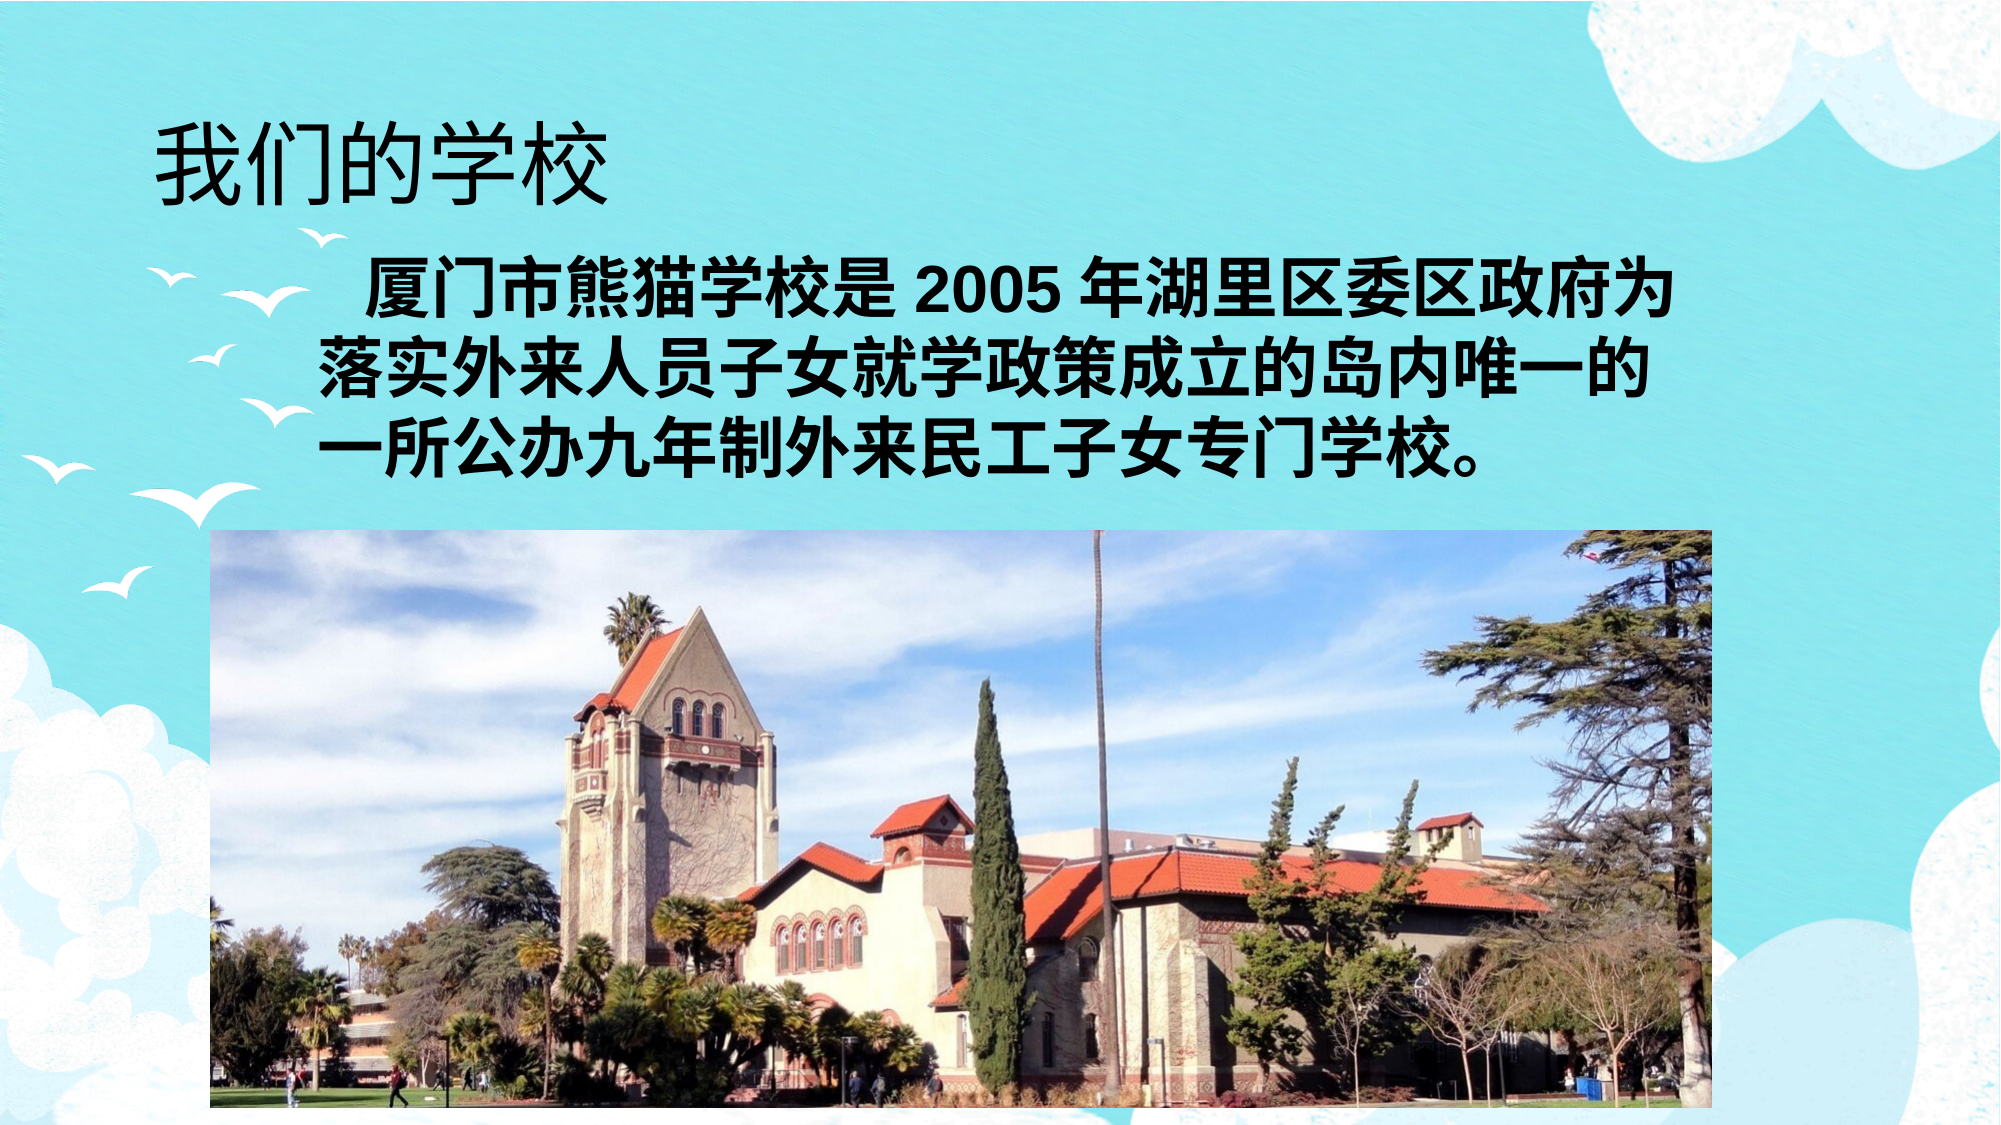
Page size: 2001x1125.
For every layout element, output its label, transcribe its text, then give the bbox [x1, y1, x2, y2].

picture [0, 0, 2000, 1125]
text_box 厦门市熊猫学校是2005年湖里区委区政府为落实外来人员子女就学政策成立的岛内唯一的一所公办九年制外来民工子女专门学校。 [303, 238, 1697, 493]
title 我们的学校 [137, 59, 1863, 278]
